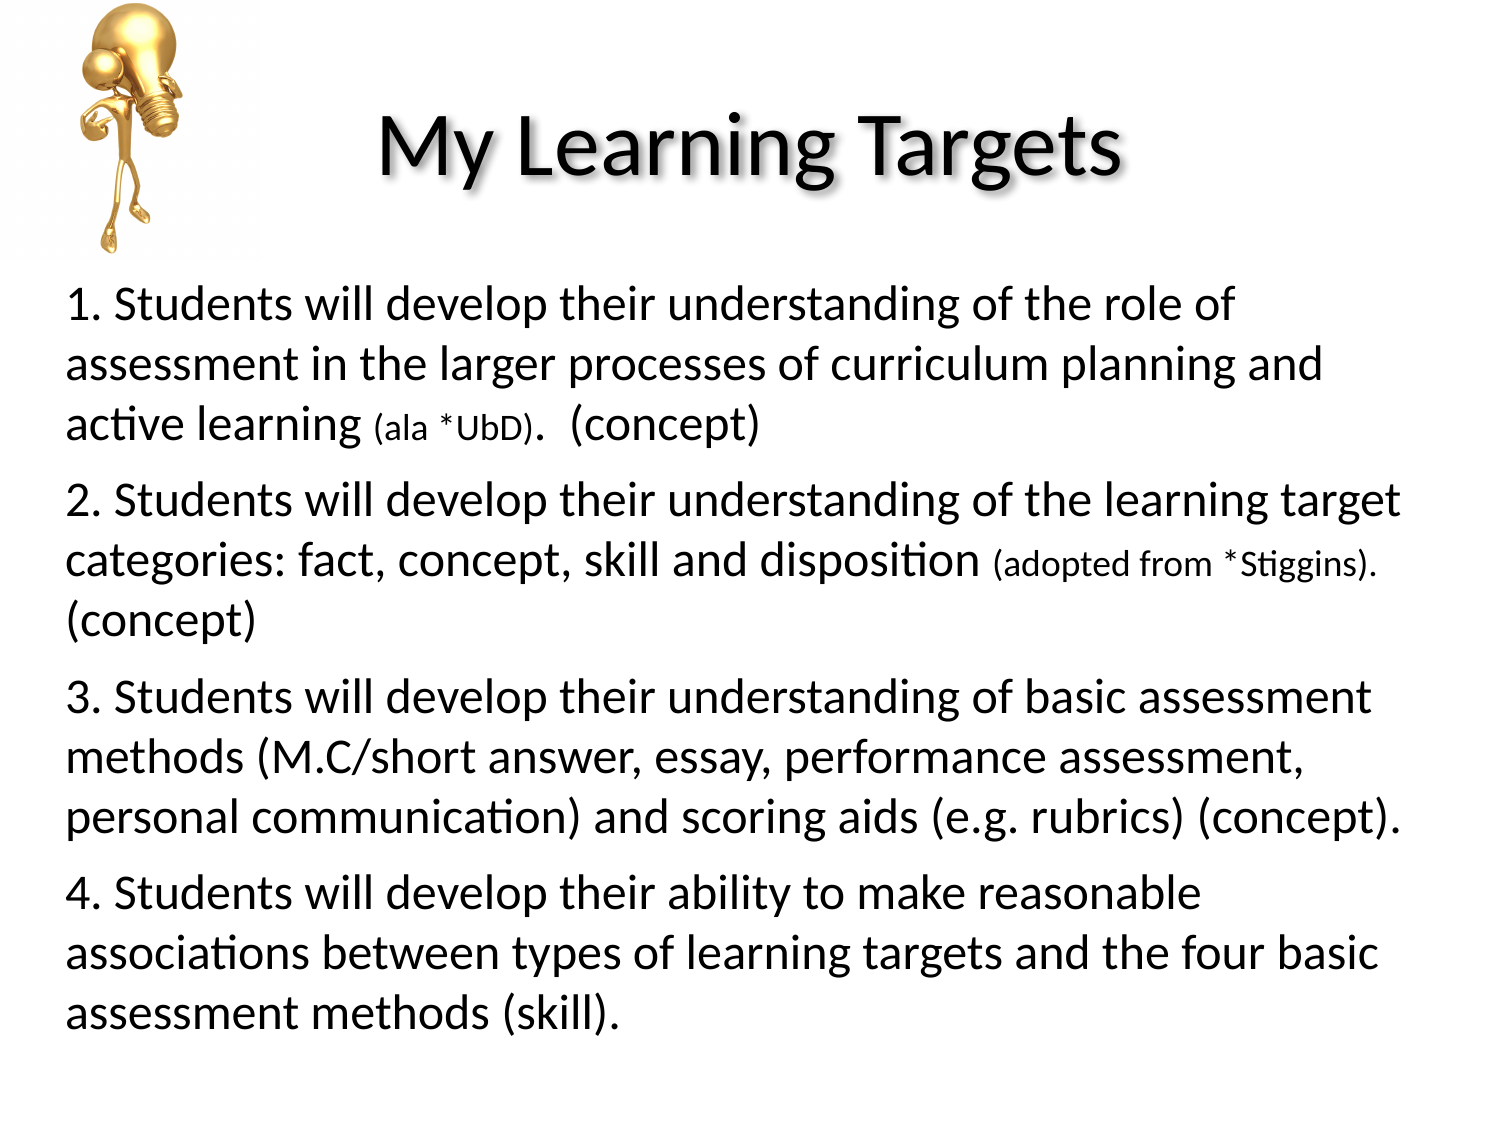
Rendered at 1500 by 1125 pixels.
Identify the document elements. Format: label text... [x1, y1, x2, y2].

picture [0, 0, 263, 263]
title My Learning Targets [266, 45, 1425, 233]
text_box 1. Students will develop their understanding of the role of assessment in the larger processes of curriculum planning and active learning (ala *UbD). (concept) 2. Students will develop their understanding of the learning target categories: fact, concept, skill and disposition (adopted from *Stiggins). (concept) 3. Students will develop their understanding of basic assessment methods (M.C/short answer, essay, performance assessment, personal communication) and scoring aids (e.g. rubrics) (concept). 4. Students will develop their ability to make reasonable associations between types of learning targets and the four basic assessment methods (skill). [49, 262, 1463, 1075]
